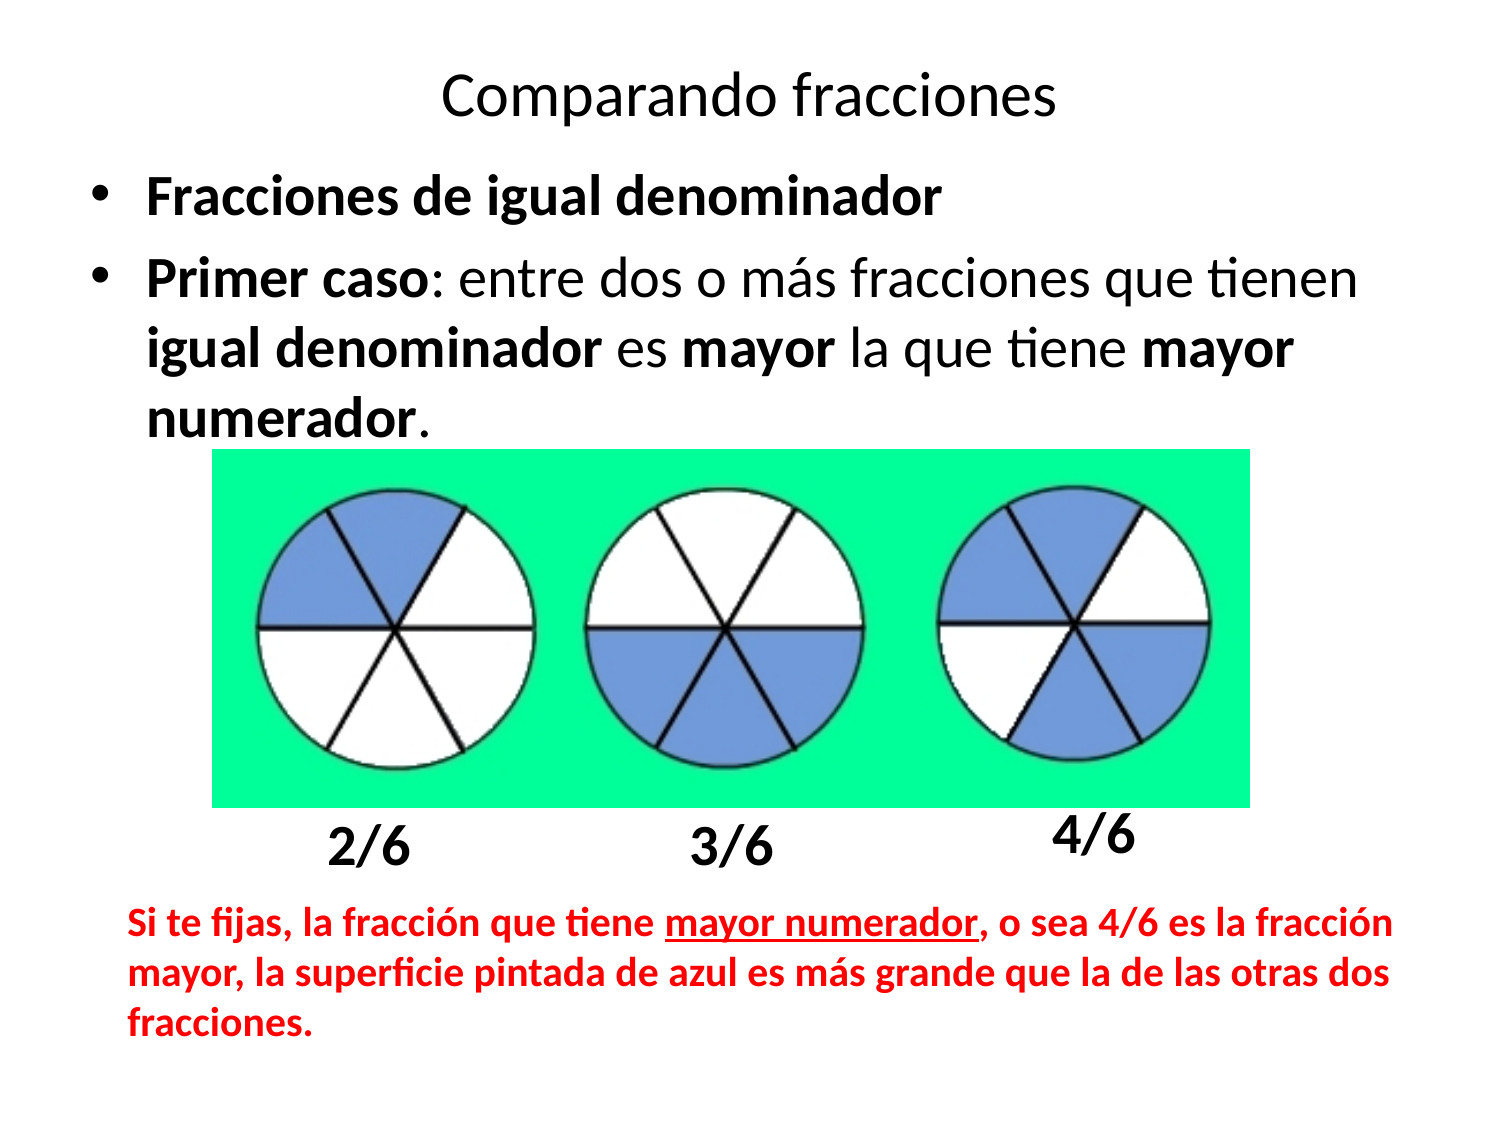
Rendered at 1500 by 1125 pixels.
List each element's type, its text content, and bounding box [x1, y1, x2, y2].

text_box Si te fijas, la fracción que tiene mayor numerador, o sea 4/6 es la fracción mayor, la superficie pintada de azul es más grande que la de las otras dos fracciones. [112, 887, 1413, 1053]
text_box 3/6 [674, 816, 791, 885]
title Comparando fracciones [75, 45, 1425, 138]
list Fracciones de igual denominador Primer caso: entre dos o más fracciones que tienen igual denominador es mayor la que tiene mayor numerador. [75, 149, 1425, 1005]
text_box 2/6 [312, 816, 438, 885]
picture [212, 449, 1251, 808]
text_box 4/6 [1037, 816, 1163, 873]
